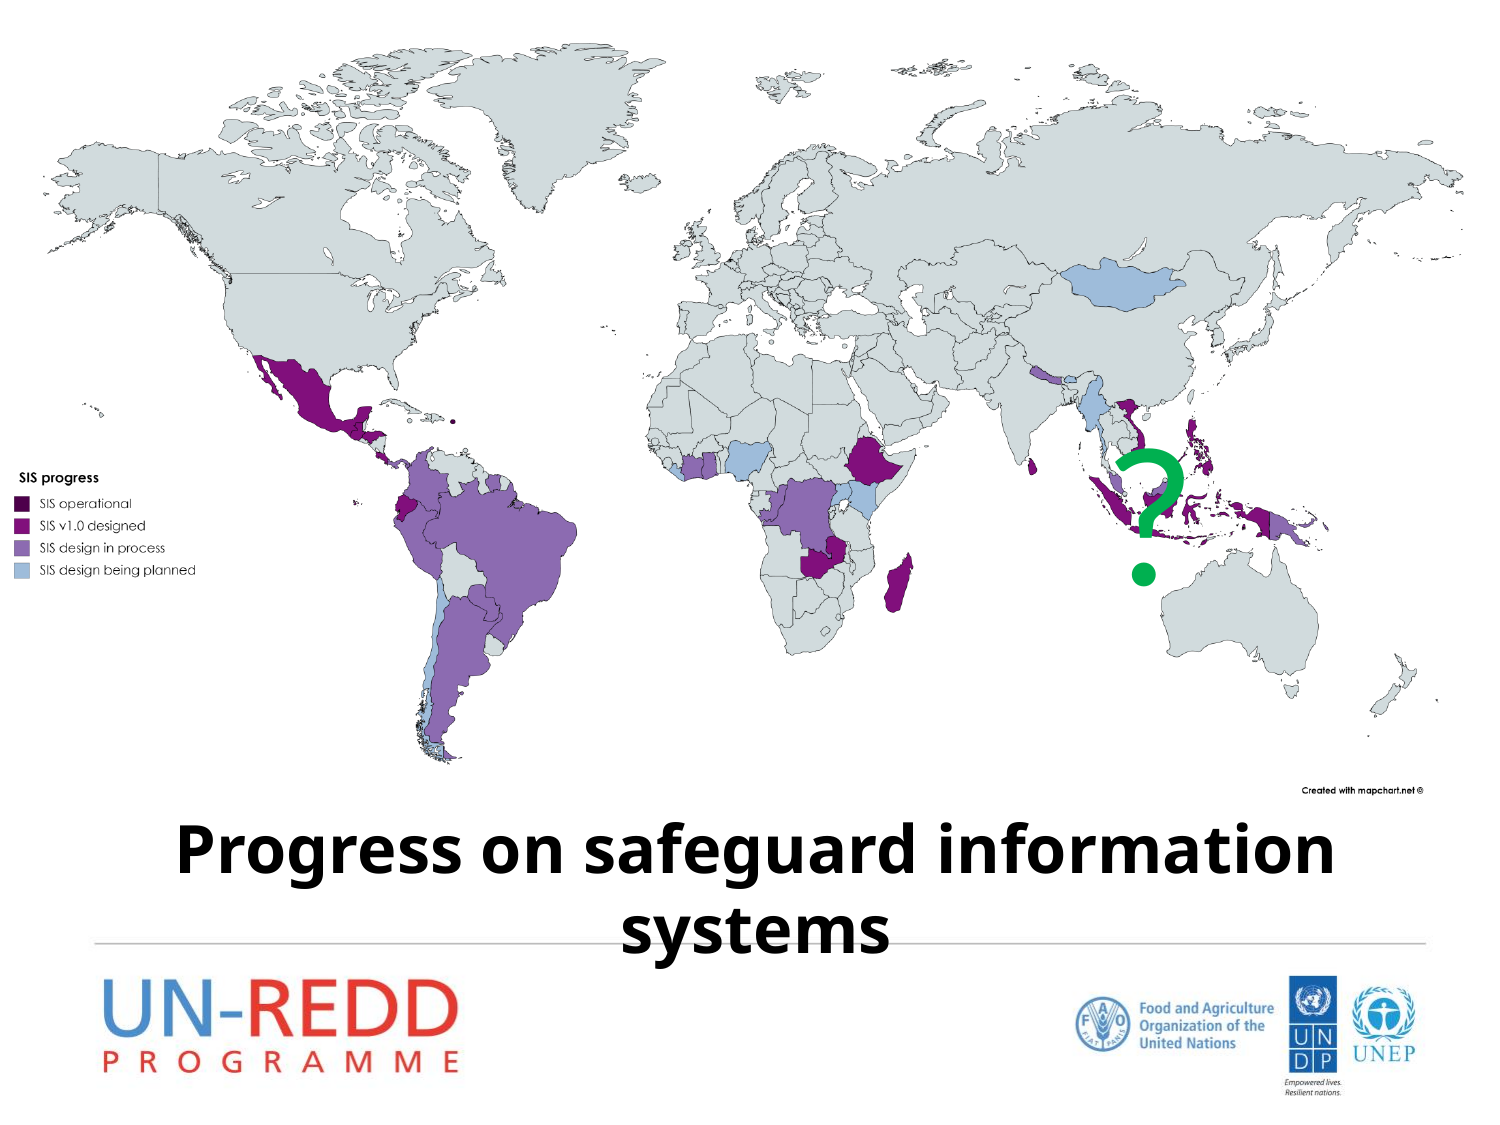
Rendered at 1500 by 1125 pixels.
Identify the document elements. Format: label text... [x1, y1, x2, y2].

picture [0, 0, 1500, 1125]
text_box Progress on safeguard information systems [37, 815, 1475, 975]
